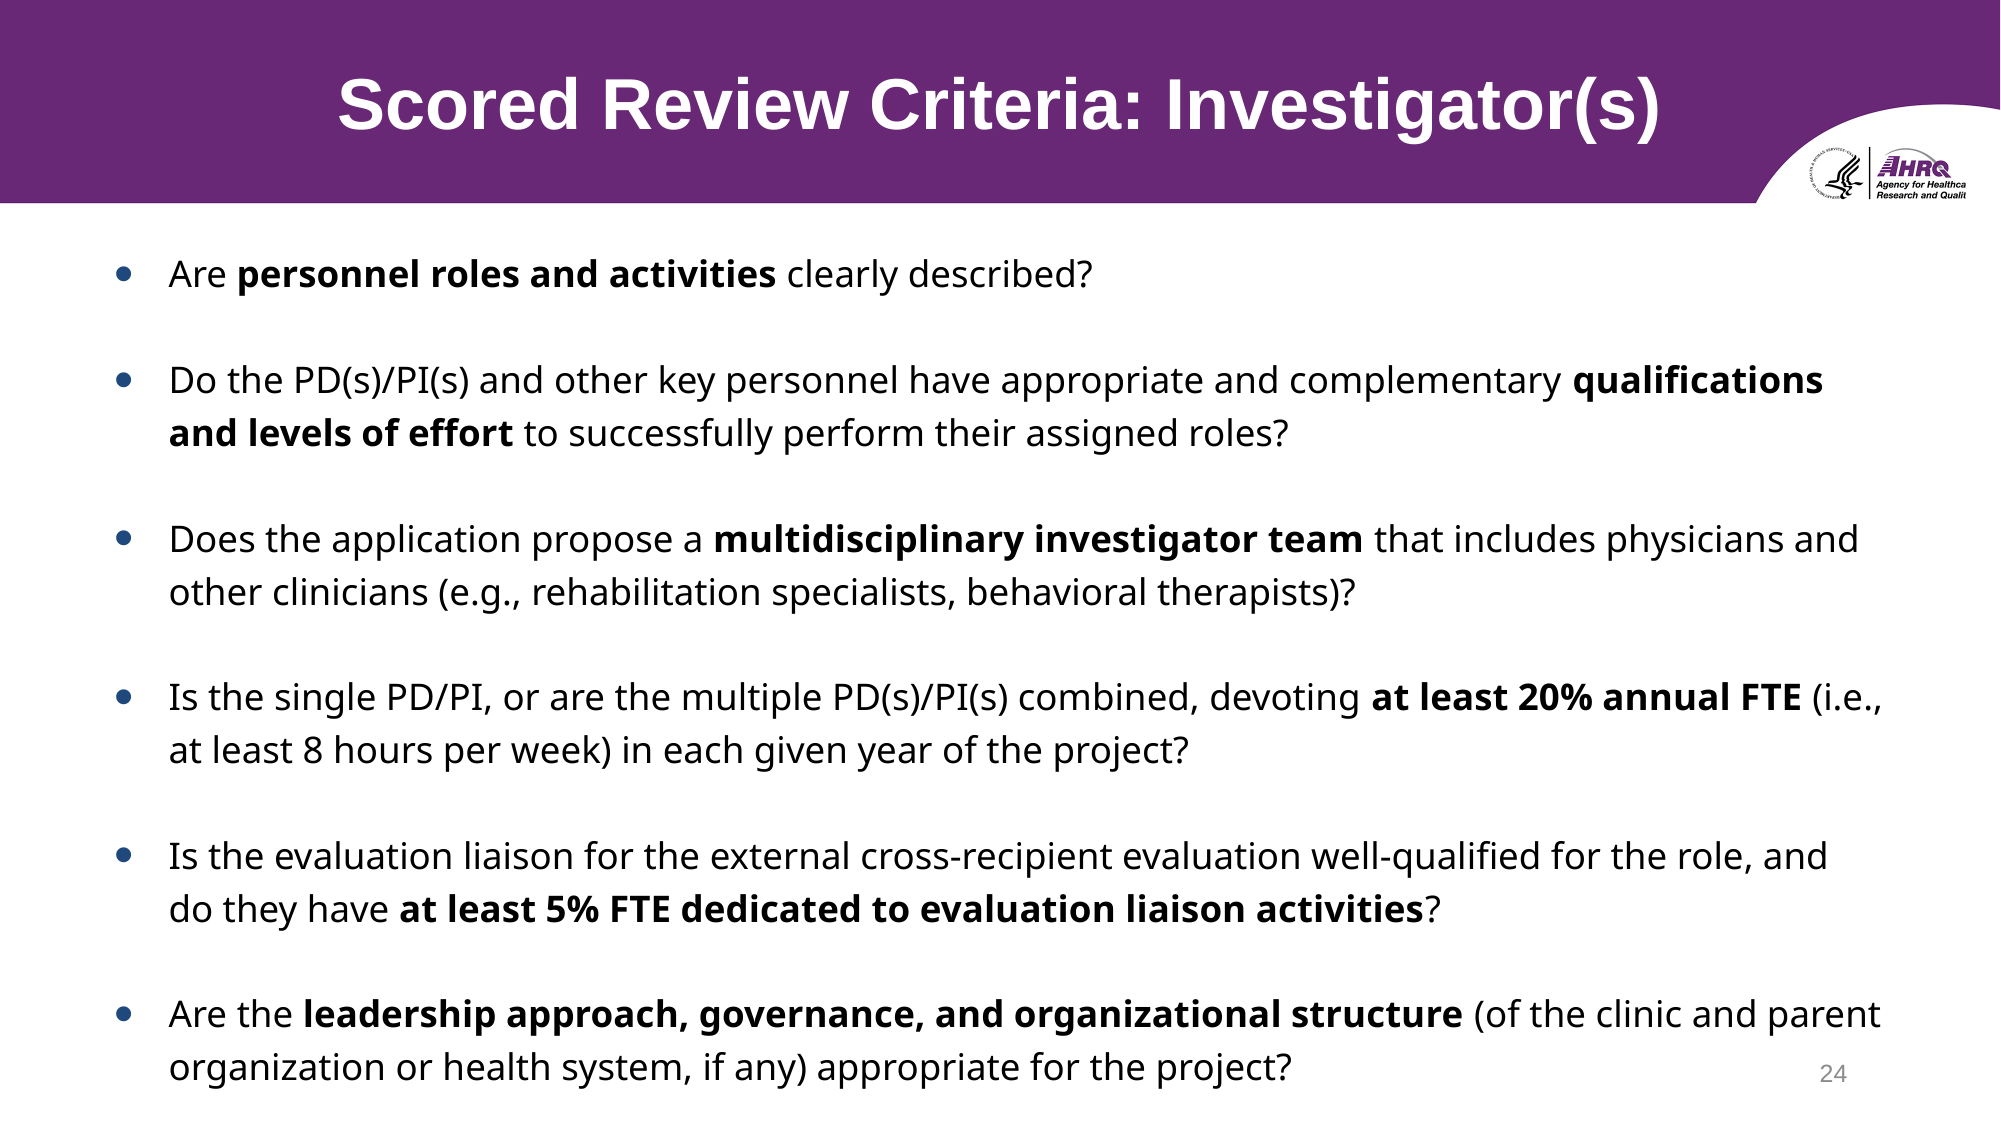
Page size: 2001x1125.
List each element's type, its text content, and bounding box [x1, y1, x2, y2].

slide_number 24 [1412, 1042, 1863, 1103]
picture [0, 0, 2001, 1125]
title Scored Review Criteria: Investigator(s) [275, 50, 1725, 152]
list Are personnel roles and activities clearly described? Do the PD(s)/PI(s) and other key personnel have appropriate and complementary qualifications and levels of effort to successfully perform their assigned roles? Does the application propose a multidisciplinary investigator team that includes physicians and other clinicians (e.g., rehabilitation specialists, behavioral therapists)? Is the single PD/PI, or are the multiple PD(s)/PI(s) combined, devoting at least 20% annual FTE (i.e., at least 8 hours per week) in each given year of the project? Is the evaluation liaison for the external cross-recipient evaluation well-qualified for the role, and do they have at least 5% FTE dedicated to evaluation liaison activities? Are the leadership approach, governance, and organizational structure (of the clinic and parent organization or health system, if any) appropriate for the project? [99, 234, 1900, 1100]
